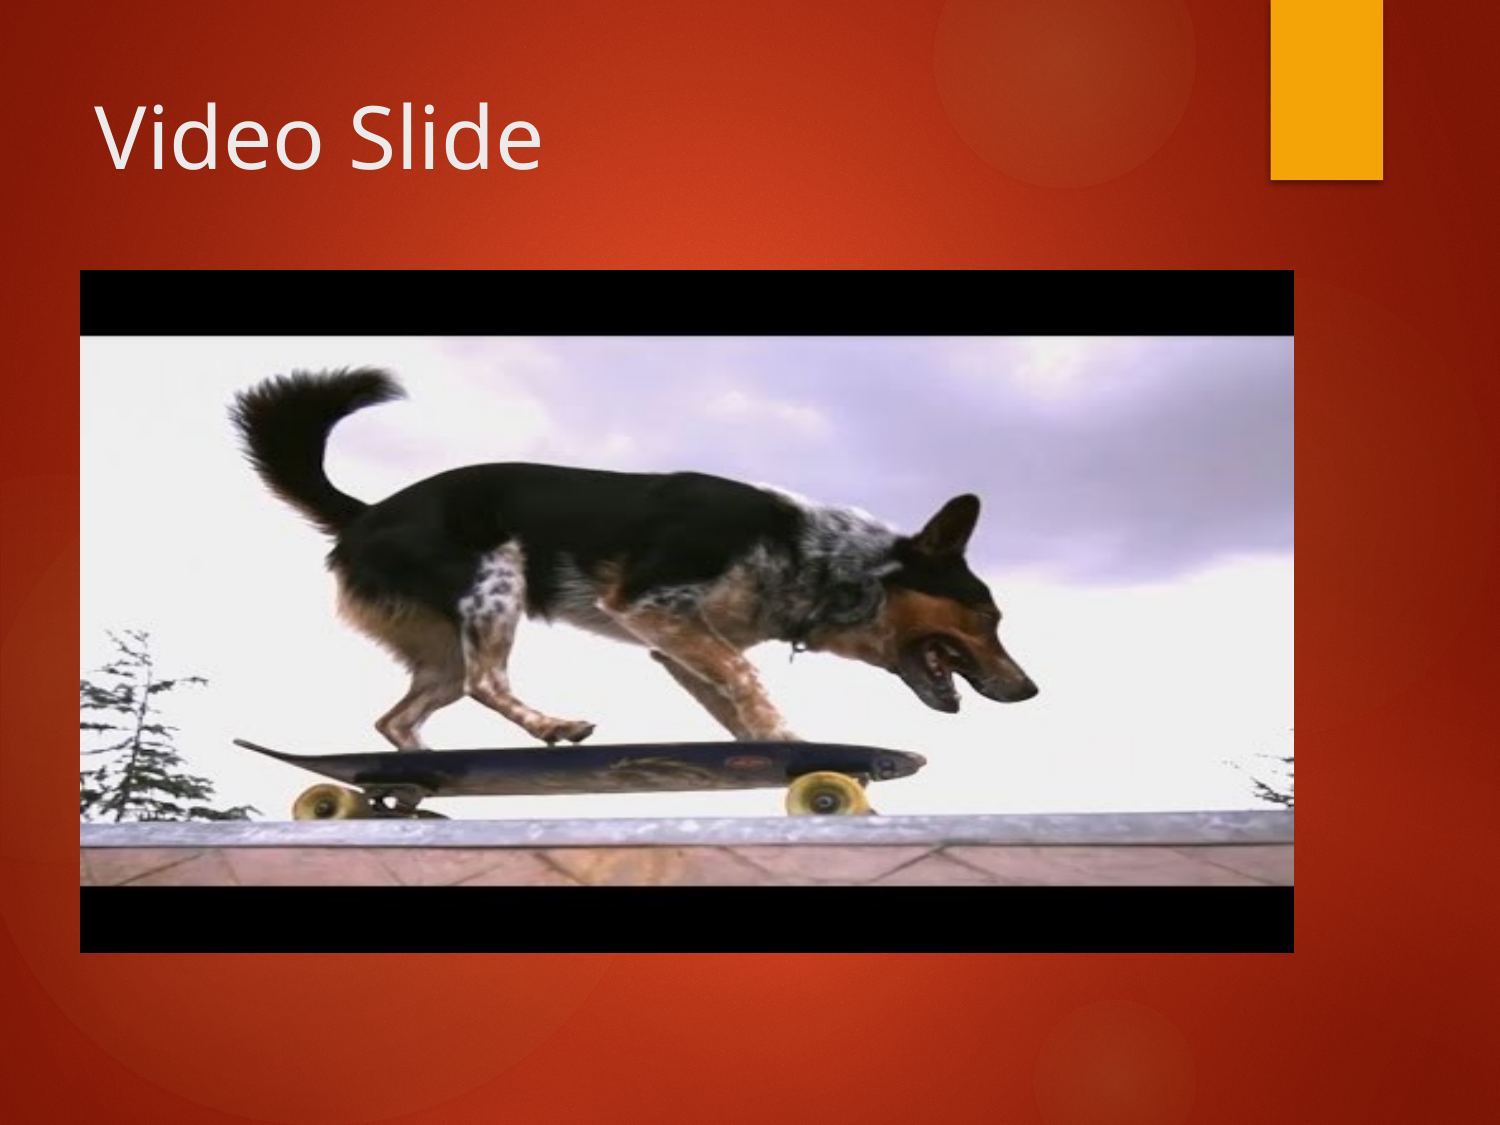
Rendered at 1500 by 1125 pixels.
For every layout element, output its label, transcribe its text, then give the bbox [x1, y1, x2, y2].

title Video Slide [79, 74, 1237, 269]
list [79, 269, 1295, 954]
